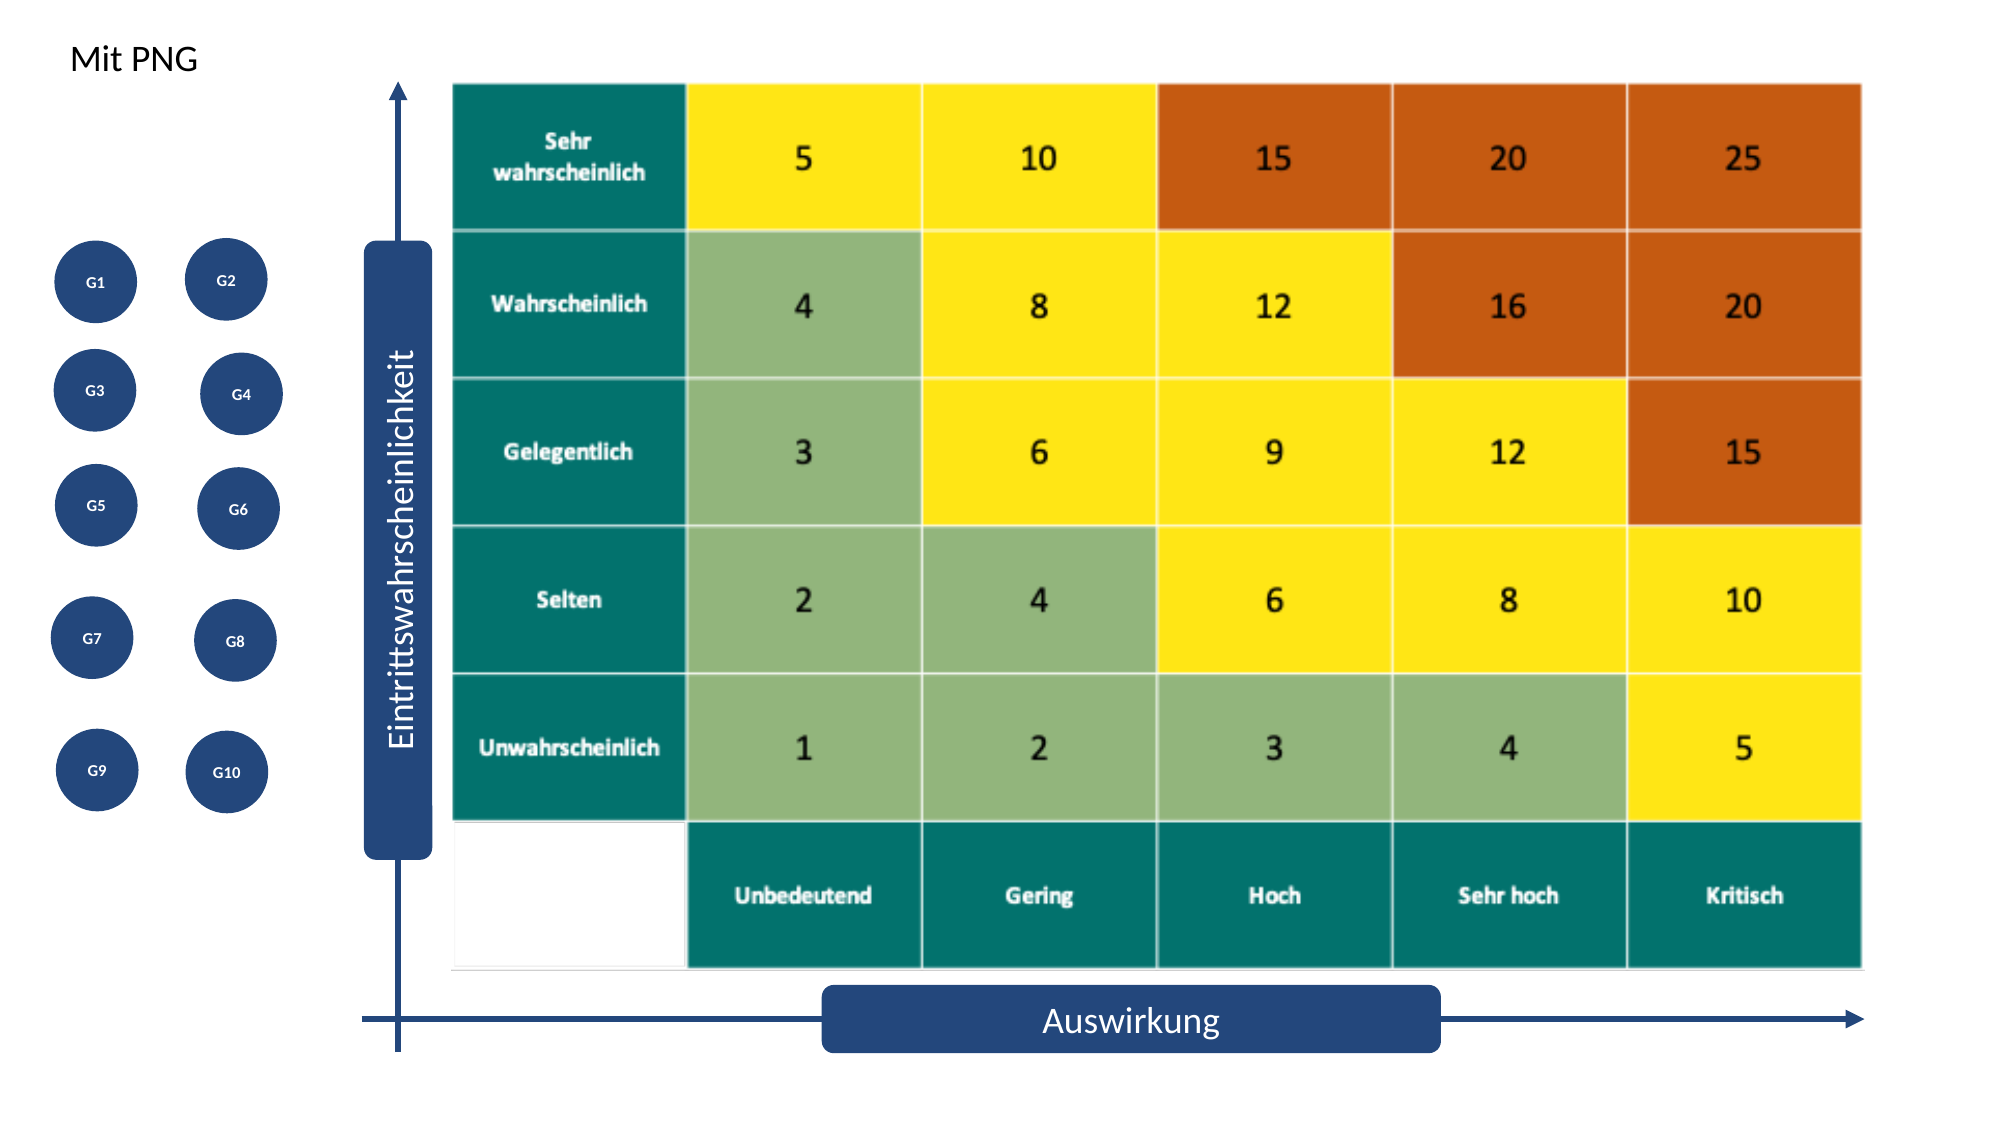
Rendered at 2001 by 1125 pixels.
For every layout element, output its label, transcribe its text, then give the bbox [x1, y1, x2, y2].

text_box G10 [184, 729, 270, 815]
text_box G1 [53, 239, 139, 325]
text_box Mit PNG [54, 26, 250, 86]
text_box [361, 81, 1865, 1053]
text_box G4 [199, 351, 284, 437]
text_box G6 [196, 466, 281, 551]
text_box G7 [49, 595, 135, 681]
text_box G8 [193, 598, 278, 683]
text_box G3 [52, 347, 138, 433]
text_box G2 [183, 236, 269, 322]
text_box G9 [54, 727, 140, 813]
text_box G5 [53, 462, 139, 548]
